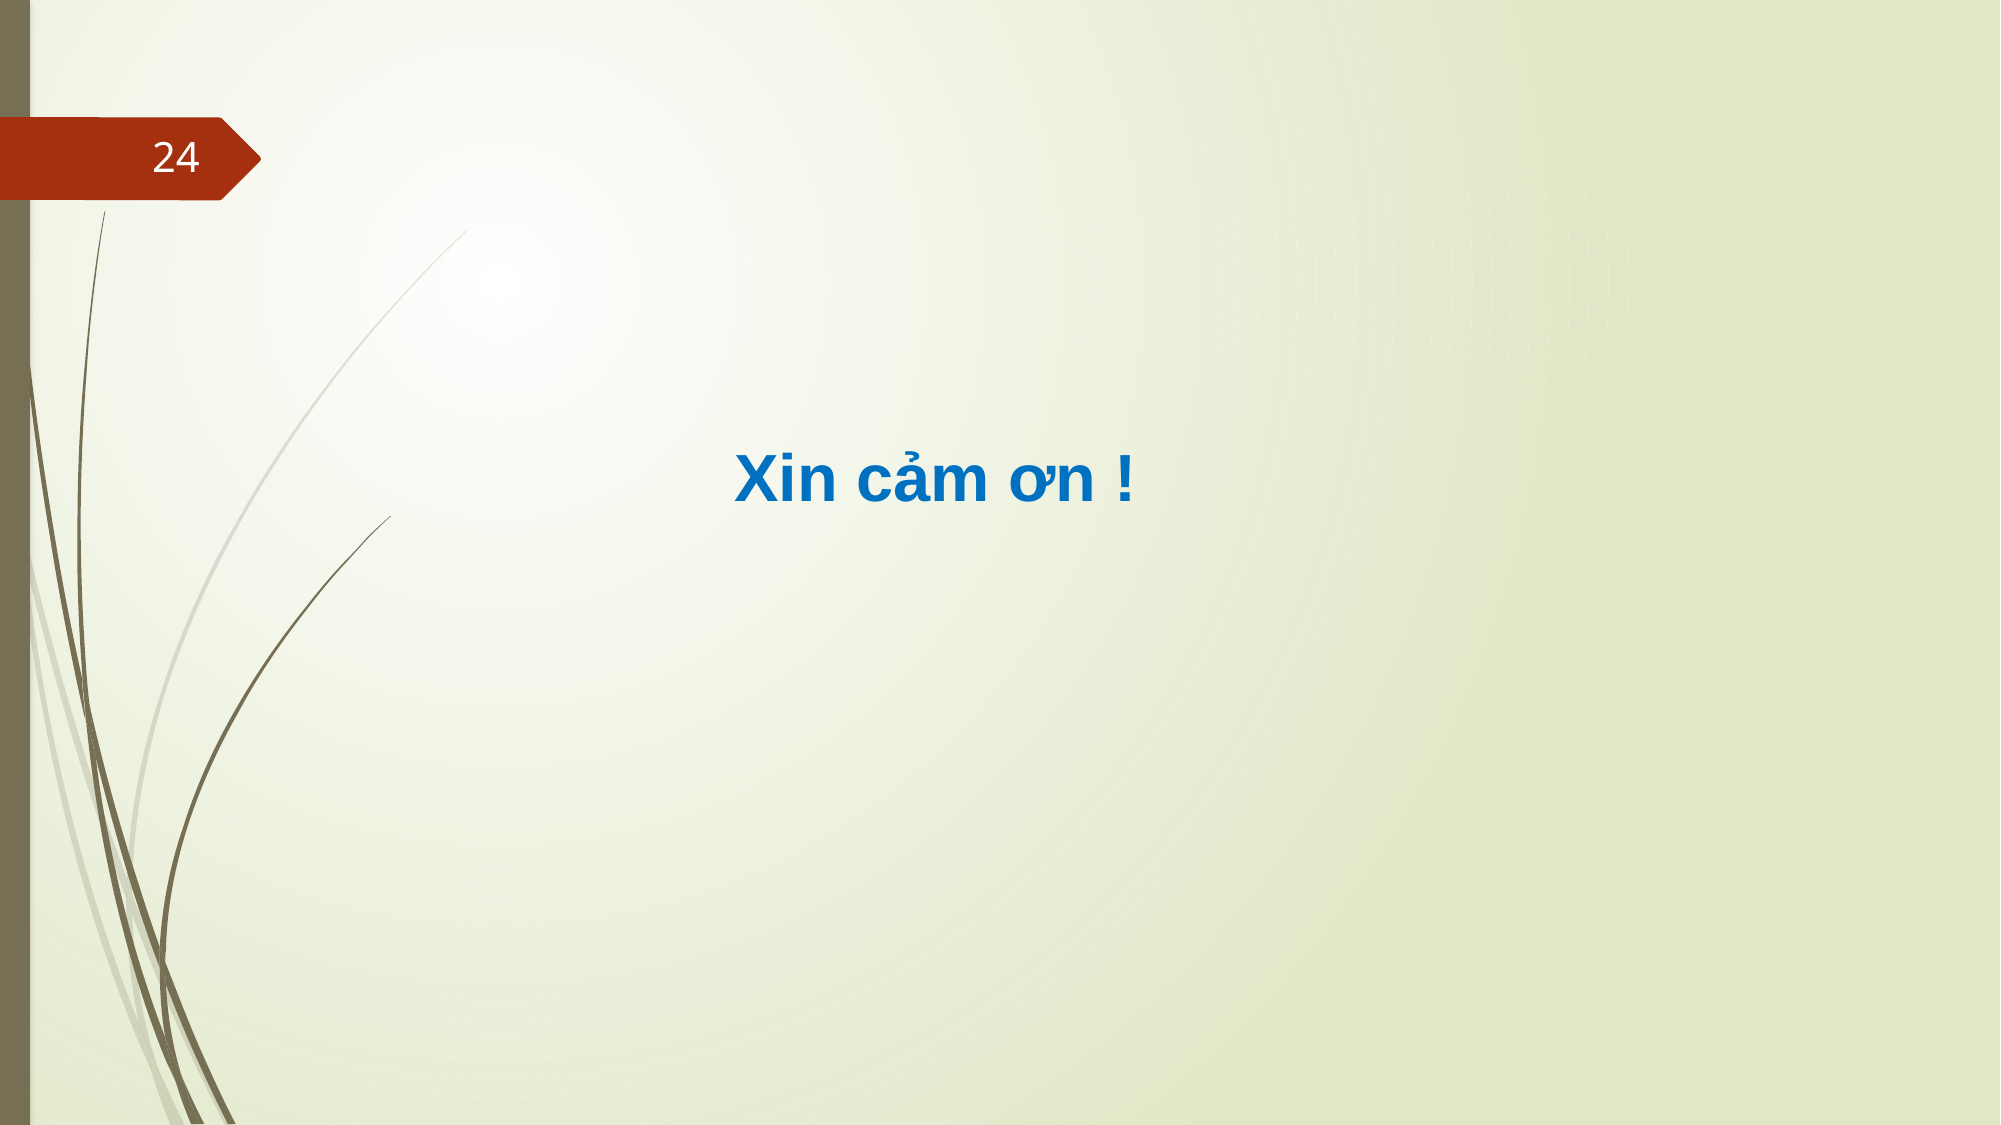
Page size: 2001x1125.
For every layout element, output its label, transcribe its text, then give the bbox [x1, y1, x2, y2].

slide_number 24 [87, 129, 216, 190]
text_box Xin cảm ơn ! [414, 427, 1458, 523]
